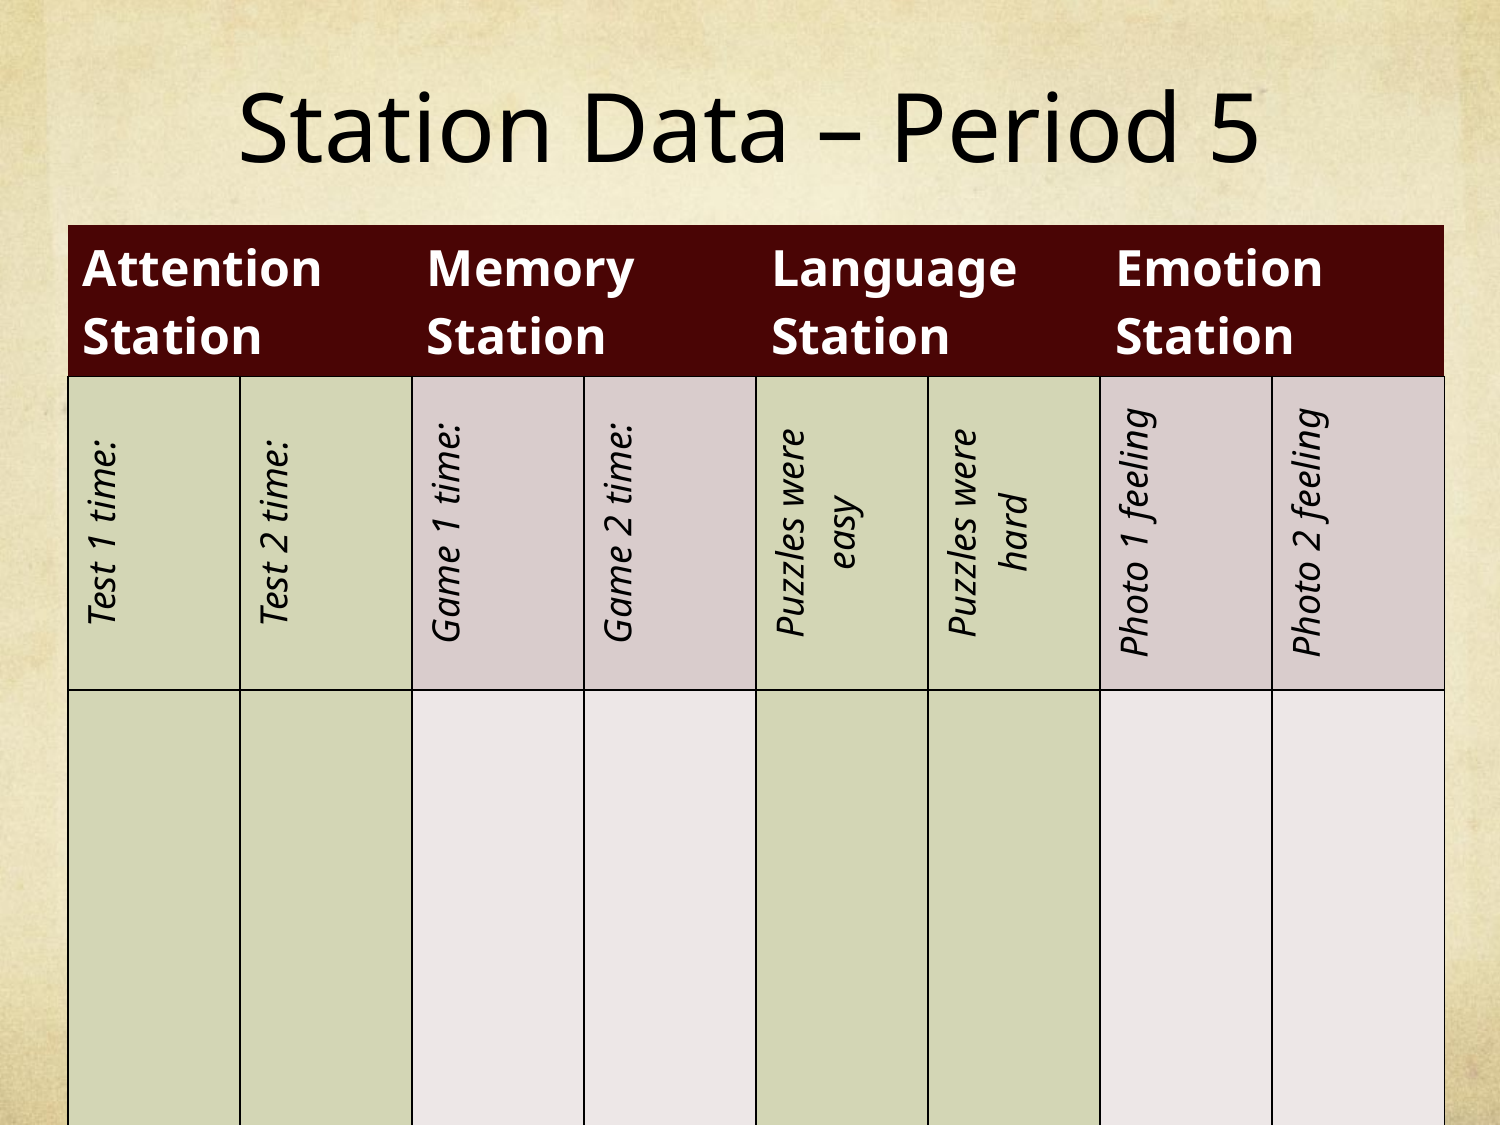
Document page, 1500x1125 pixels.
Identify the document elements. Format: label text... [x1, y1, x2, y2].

table_cell [757, 691, 927, 1125]
picture [0, 0, 1500, 1125]
table_cell Photo 1 feeling [1101, 377, 1271, 689]
table_header Emotion Station [1100, 225, 1444, 376]
title Station Data – Period 5 [150, 53, 1350, 196]
table_cell [1273, 691, 1444, 1125]
table_cell Test 2 time: [241, 377, 411, 689]
table_cell Puzzles were easy [757, 377, 927, 689]
table_cell Puzzles were hard [929, 377, 1099, 689]
table_cell Game 2 time: [585, 377, 755, 689]
table_cell [241, 691, 411, 1125]
table_cell Test 1 time: [69, 377, 239, 689]
table_cell [585, 691, 755, 1125]
table_header Attention Station [68, 225, 412, 376]
table_cell [929, 691, 1099, 1125]
table_header Memory Station [412, 225, 756, 376]
table_cell Photo 2 feeling [1273, 377, 1444, 689]
table_cell [1101, 691, 1271, 1125]
table_cell [413, 691, 583, 1125]
table_cell Game 1 time: [413, 377, 583, 689]
table_header Language Station [756, 225, 1100, 376]
table_cell [69, 691, 239, 1125]
